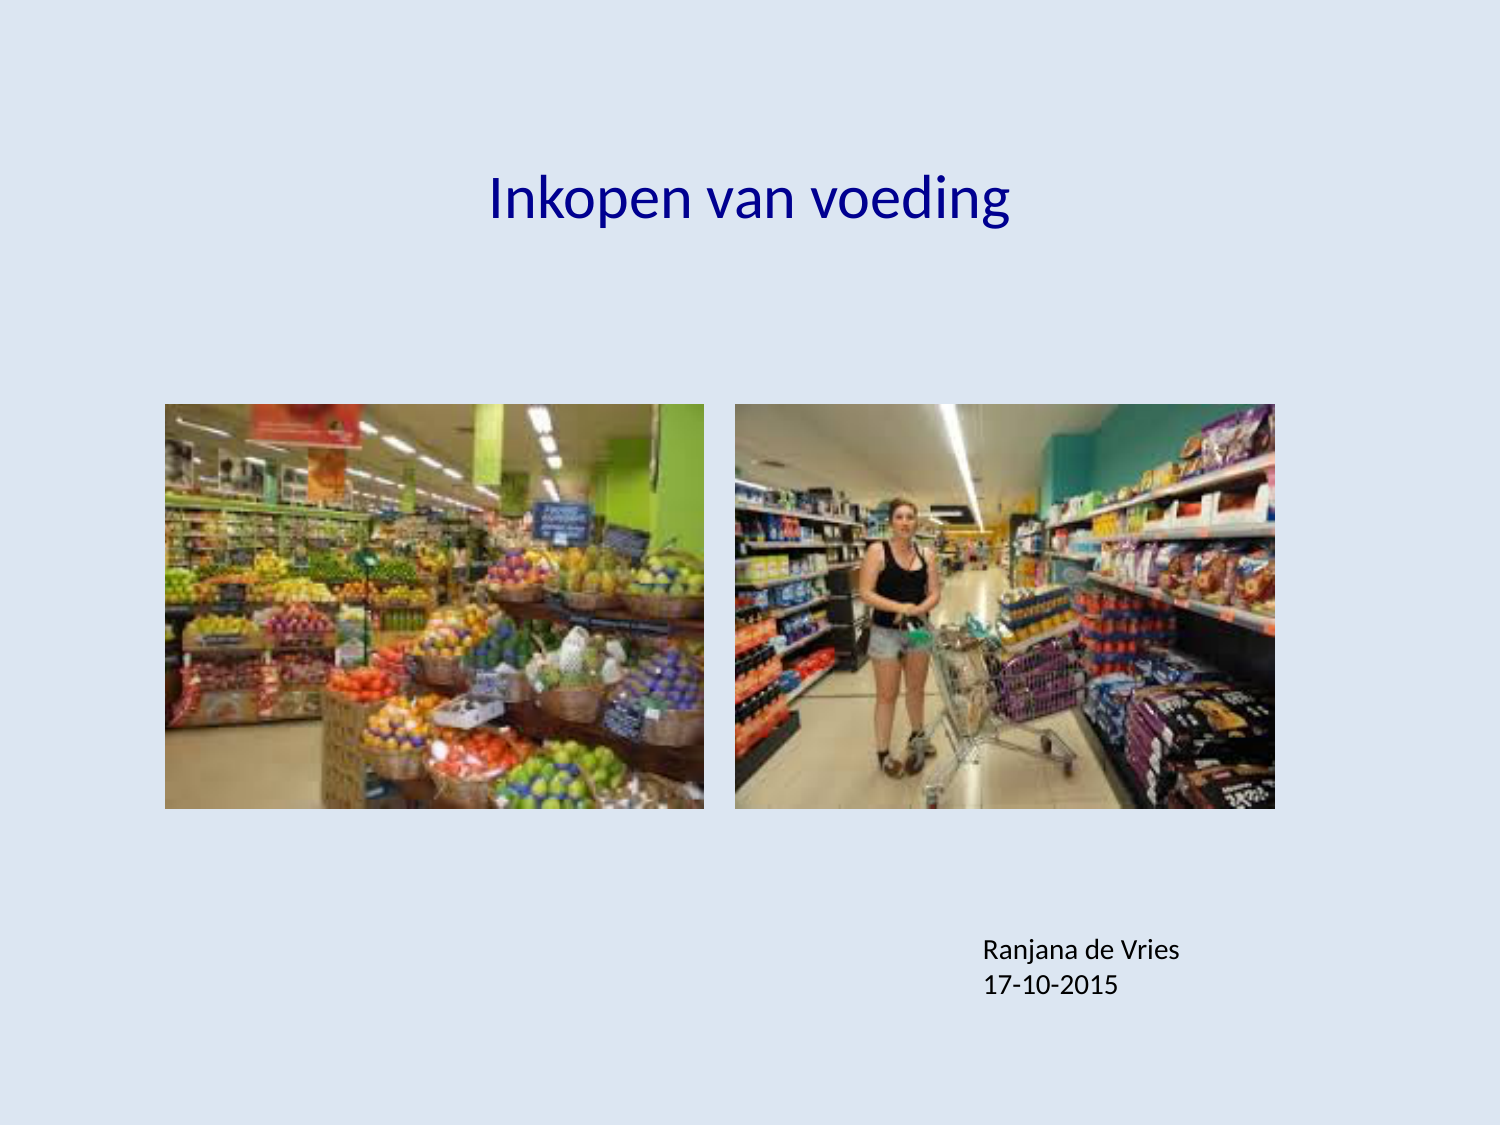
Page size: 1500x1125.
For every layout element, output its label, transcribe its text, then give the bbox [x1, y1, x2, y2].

title Inkopen van voeding [112, 147, 1388, 390]
subtitle [225, 389, 1275, 677]
picture [164, 404, 705, 810]
text_box Ranjana de Vries 17-10-2015 [968, 923, 1297, 1008]
picture [735, 404, 1276, 810]
